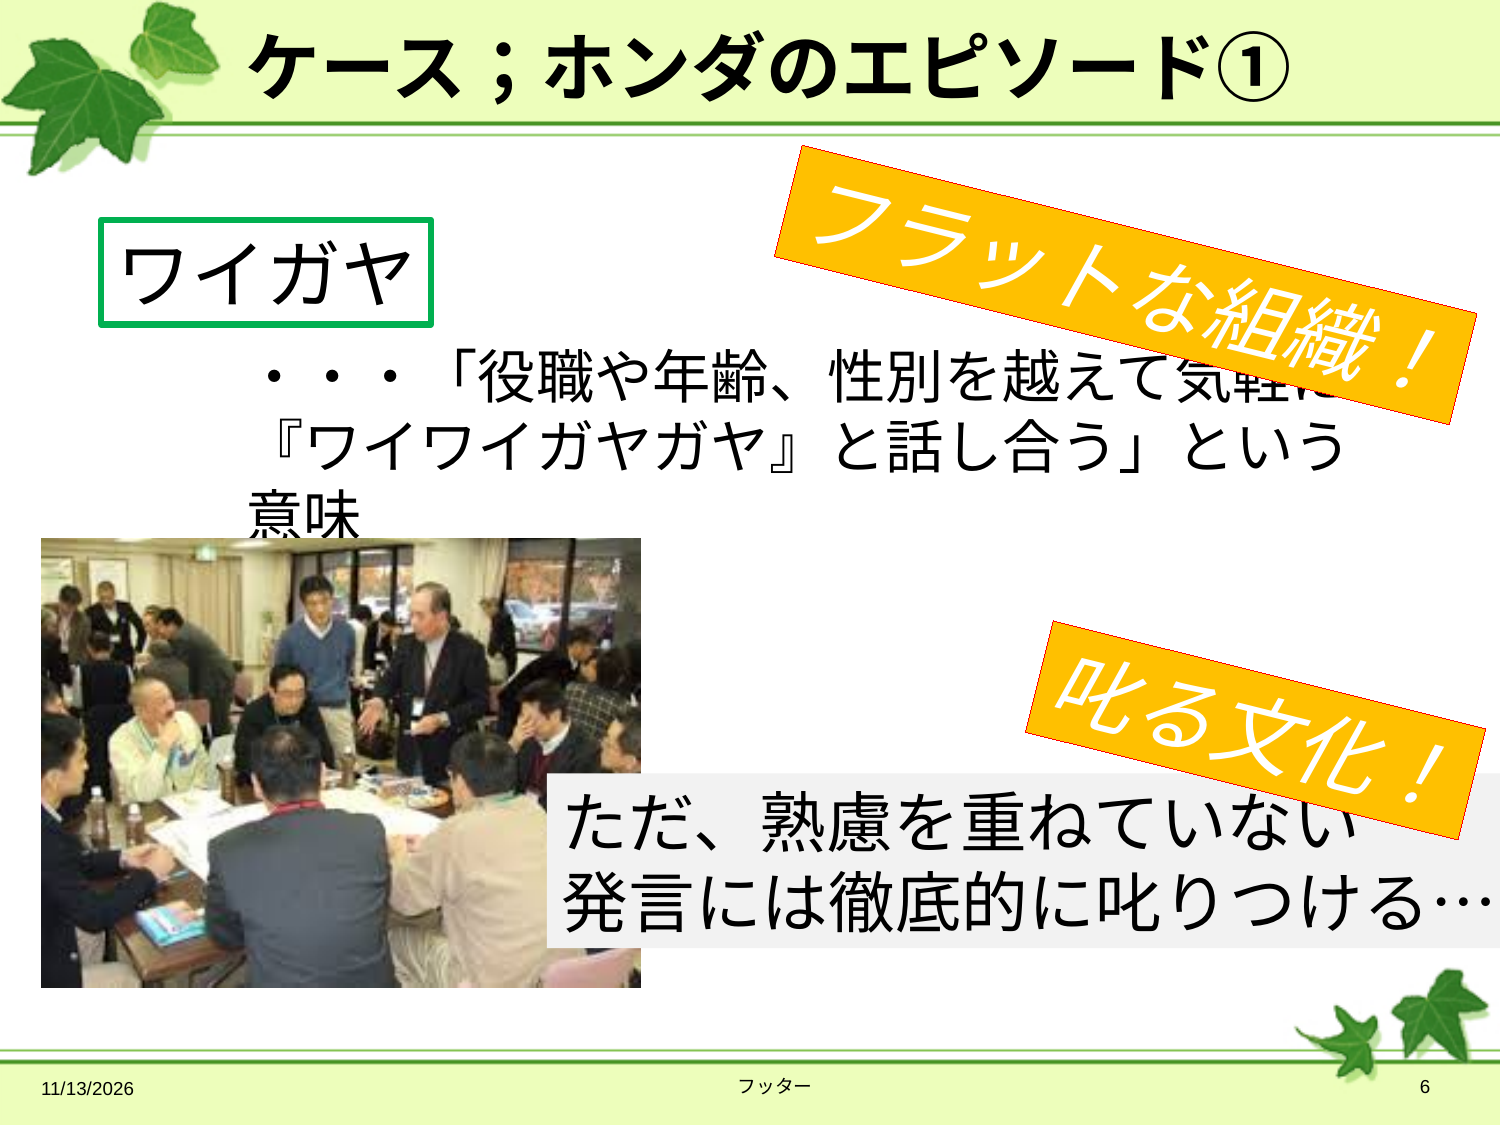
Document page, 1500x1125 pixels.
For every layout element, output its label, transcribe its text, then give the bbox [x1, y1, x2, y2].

text_box フラットな組織！ [774, 145, 1477, 425]
slide_number 6 [1387, 1074, 1463, 1098]
footer フッター [287, 1069, 1263, 1107]
picture [0, 0, 1500, 1125]
text_box 叱る文化！ [1025, 620, 1486, 840]
title ケース；ホンダのエピソード① [230, 42, 1456, 118]
text_box ただ、熟慮を重ねていない 発言には徹底的に叱りつける… [645, 773, 1500, 949]
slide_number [26, 1069, 276, 1107]
text_box ワイガヤ [101, 219, 431, 325]
text_box ・・・「役職や年齢、性別を越えて気軽に 『ワイワイガヤガヤ』と話し合う」という意味 [230, 332, 1400, 558]
